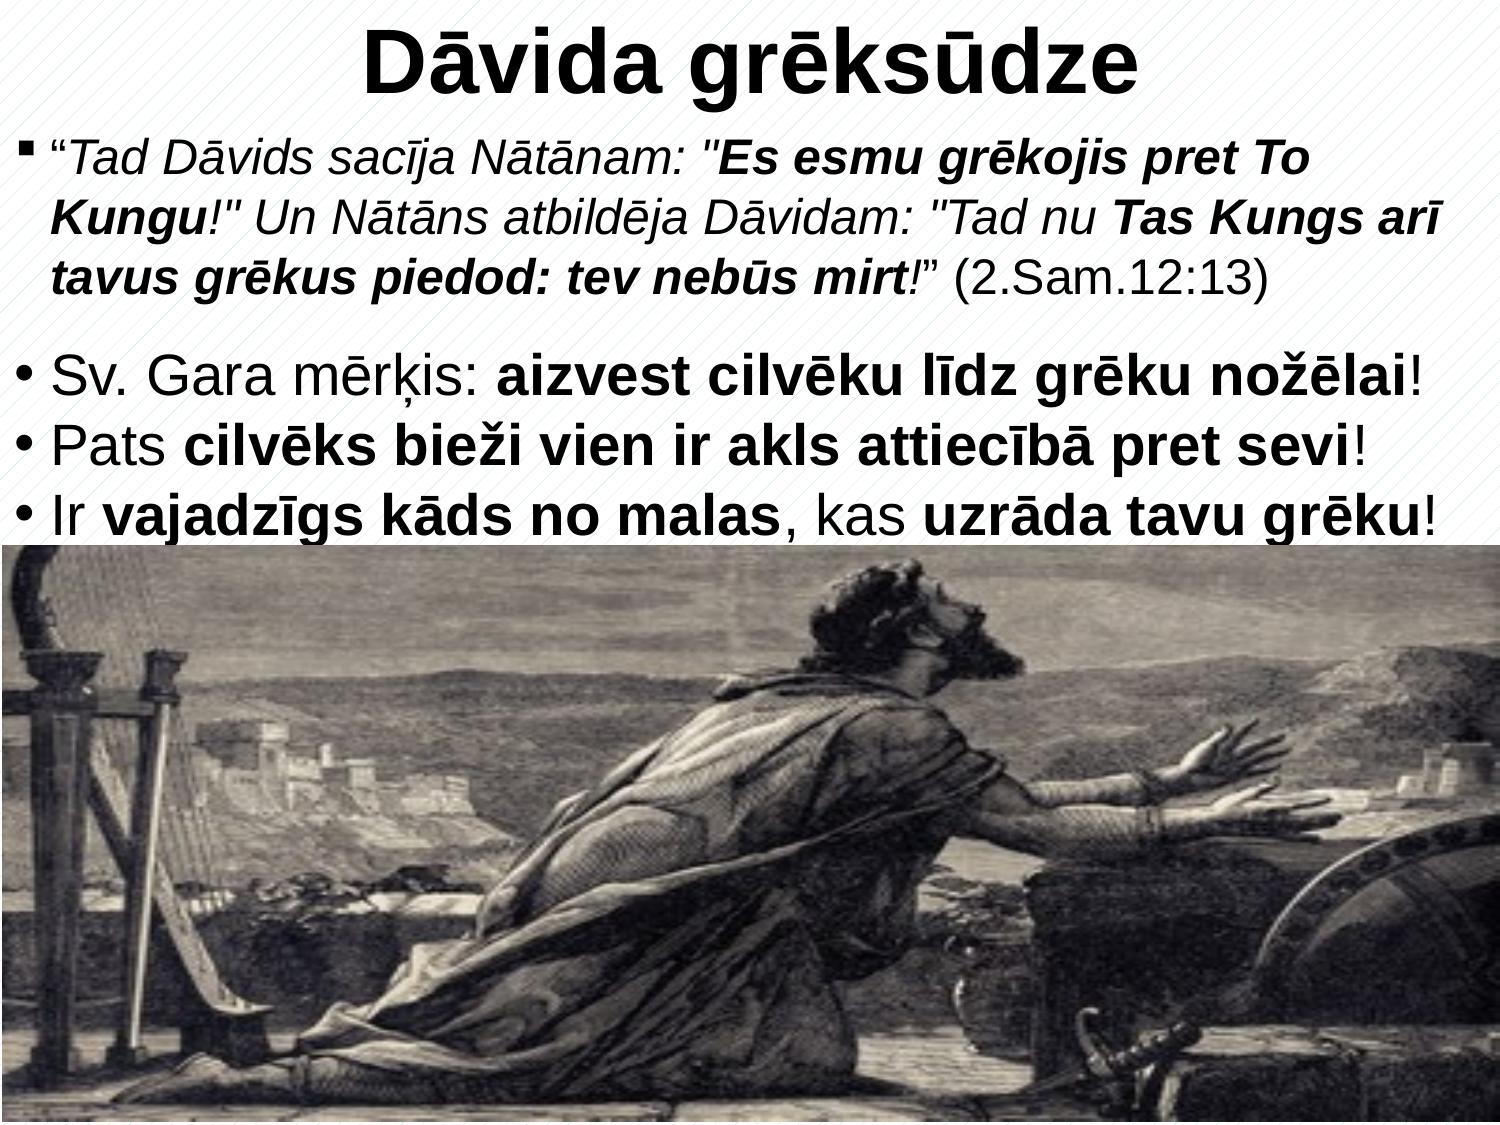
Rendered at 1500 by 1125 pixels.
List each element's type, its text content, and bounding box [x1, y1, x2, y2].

text_box “Tad Dāvids sacīja Nātānam: "Es esmu grēkojis pret To Kungu!" Un Nātāns atbildēja Dāvidam: "Tad nu Tas Kungs arī tavus grēkus piedod: tev nebūs mirt!” (2.Sam.12:13) Sv. Gara mērķis: aizvest cilvēku līdz grēku nožēlai! Pats cilvēks bieži vien ir akls attiecībā pret sevi! Ir vajadzīgs kāds no malas, kas uzrāda tavu grēku! [0, 117, 1500, 544]
picture [2, 545, 1500, 1122]
title Dāvida grēksūdze [76, 0, 1428, 114]
